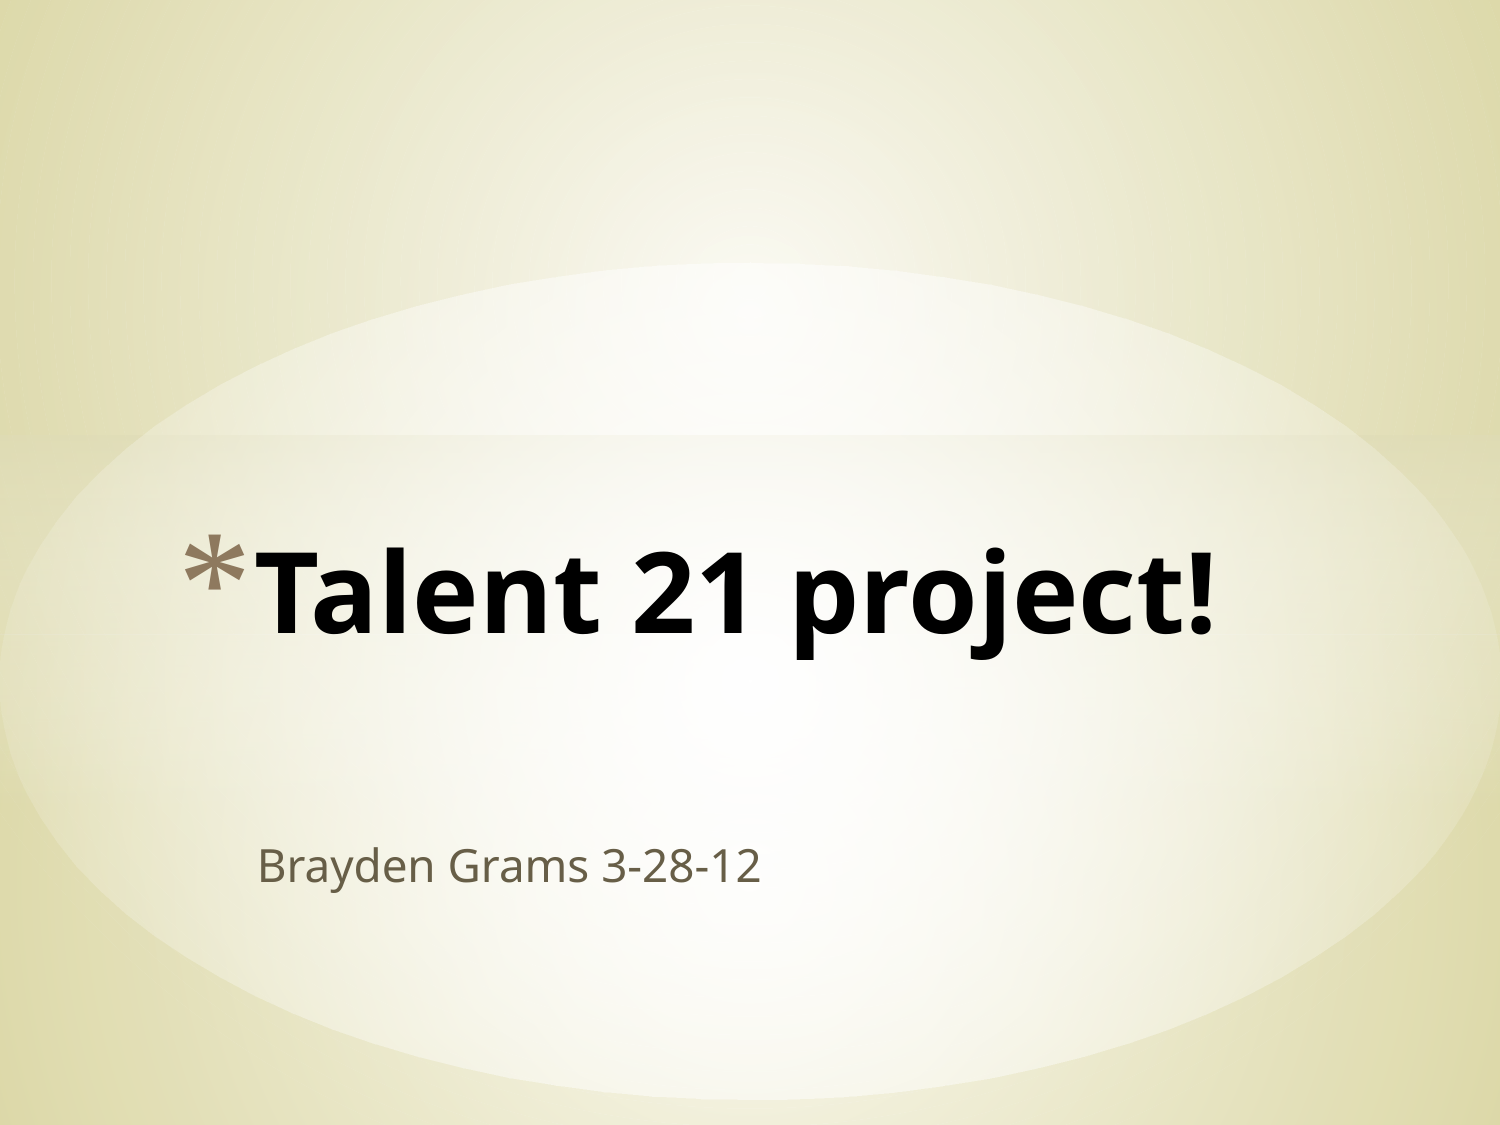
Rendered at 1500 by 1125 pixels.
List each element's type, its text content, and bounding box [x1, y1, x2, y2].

subtitle Brayden Grams 3-28-12 [241, 828, 1167, 974]
title Talent 21 project! [134, 513, 1312, 808]
